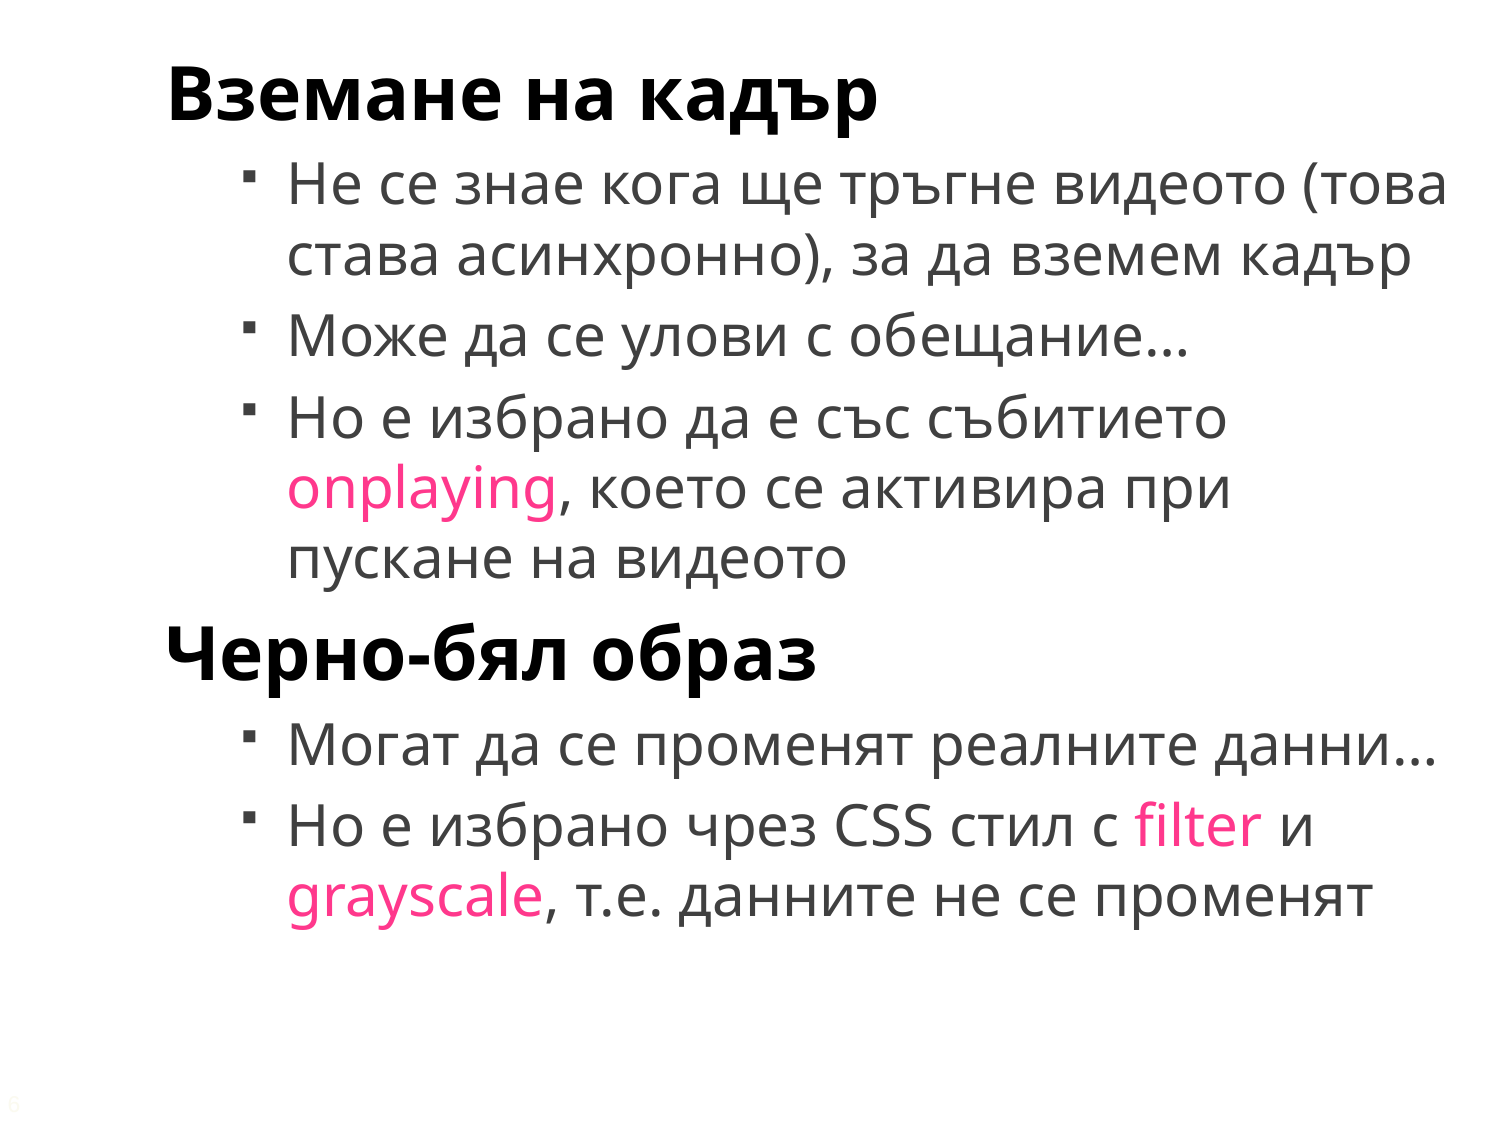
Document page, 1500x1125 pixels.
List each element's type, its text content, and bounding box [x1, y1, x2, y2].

list Вземане на кадър Не се знае кога ще тръгне видеото (това става асинхронно), за да вземем кадър Може да се улови с обещание… Но е избрано да е със събитието onplaying, което се активира при пускане на видеото Черно-бял образ Могат да се променят реалните данни… Но е избрано чрез CSS стил с filter и grayscale, т.е. данните не се променят [150, 37, 1488, 1113]
